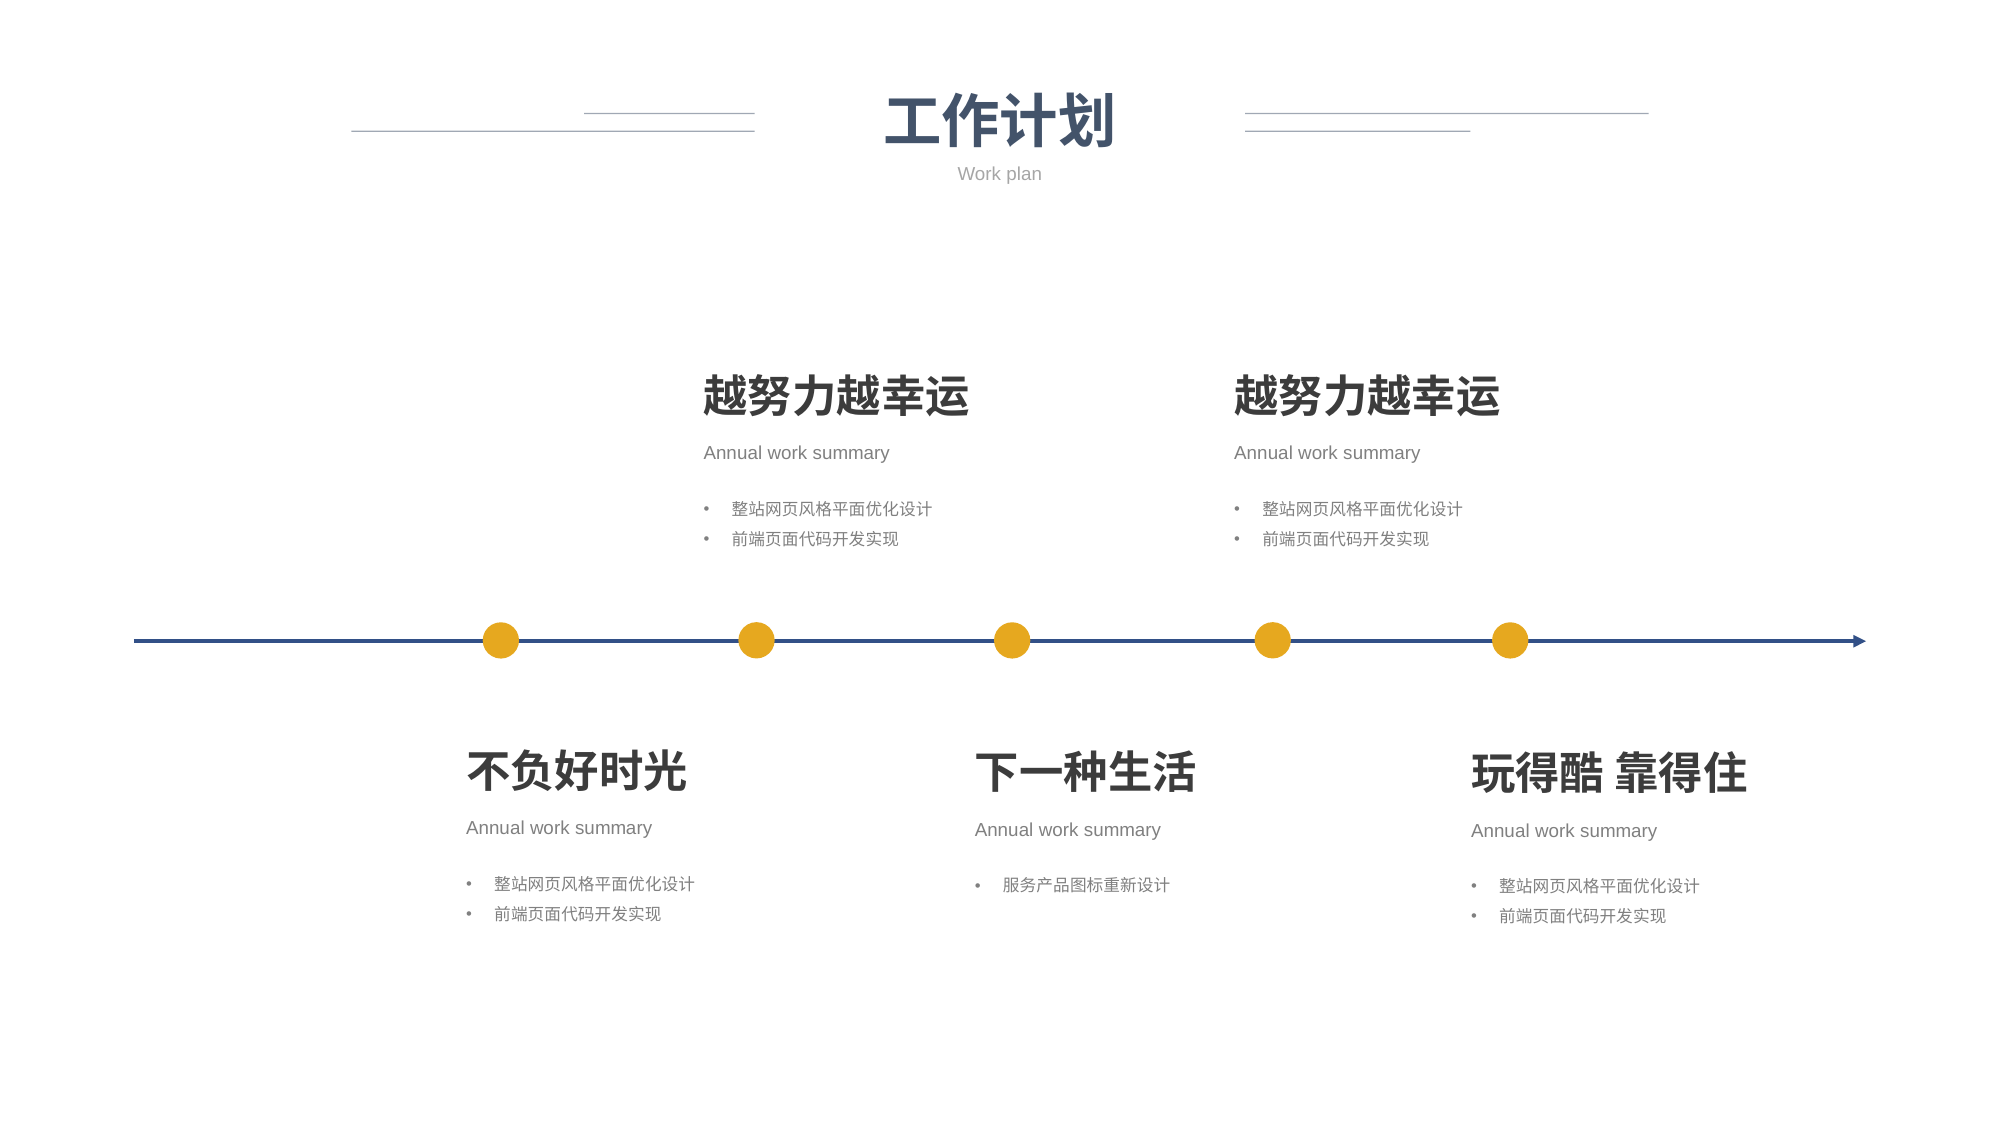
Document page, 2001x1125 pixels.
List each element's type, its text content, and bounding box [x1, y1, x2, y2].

text_box [1254, 622, 1291, 641]
text_box 玩得酷 靠得住 [1456, 737, 1818, 806]
text_box Annual work summary [688, 433, 1072, 471]
text_box 整站网页风格平面优化设计 前端页面代码开发实现 [1456, 858, 1949, 934]
text_box [738, 642, 775, 659]
text_box Annual work summary [1456, 810, 1840, 849]
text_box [351, 113, 1649, 132]
text_box 整站网页风格平面优化设计 前端页面代码开发实现 [451, 856, 880, 932]
text_box [738, 622, 775, 641]
text_box Work plan [827, 162, 1173, 192]
text_box 不负好时光 [451, 735, 897, 804]
text_box [1492, 622, 1529, 641]
text_box [1254, 642, 1291, 659]
text_box 整站网页风格平面优化设计 前端页面代码开发实现 [1219, 481, 1648, 557]
text_box 工作计划 [775, 76, 1225, 113]
text_box [994, 642, 1031, 659]
text_box 越努力越幸运 [688, 360, 1135, 429]
text_box [482, 622, 520, 641]
text_box 整站网页风格平面优化设计 前端页面代码开发实现 [688, 481, 1117, 557]
text_box Annual work summary [451, 808, 835, 846]
text_box [482, 642, 519, 659]
text_box 下一种生活 [960, 736, 1293, 805]
text_box Annual work summary [1219, 433, 1603, 471]
text_box 工作计划 [775, 132, 1225, 162]
text_box [1492, 642, 1529, 659]
text_box 服务产品图标重新设计 [960, 857, 1452, 903]
text_box Annual work summary [960, 810, 1343, 848]
text_box [994, 622, 1031, 641]
text_box 越努力越幸运 [1219, 360, 1666, 429]
